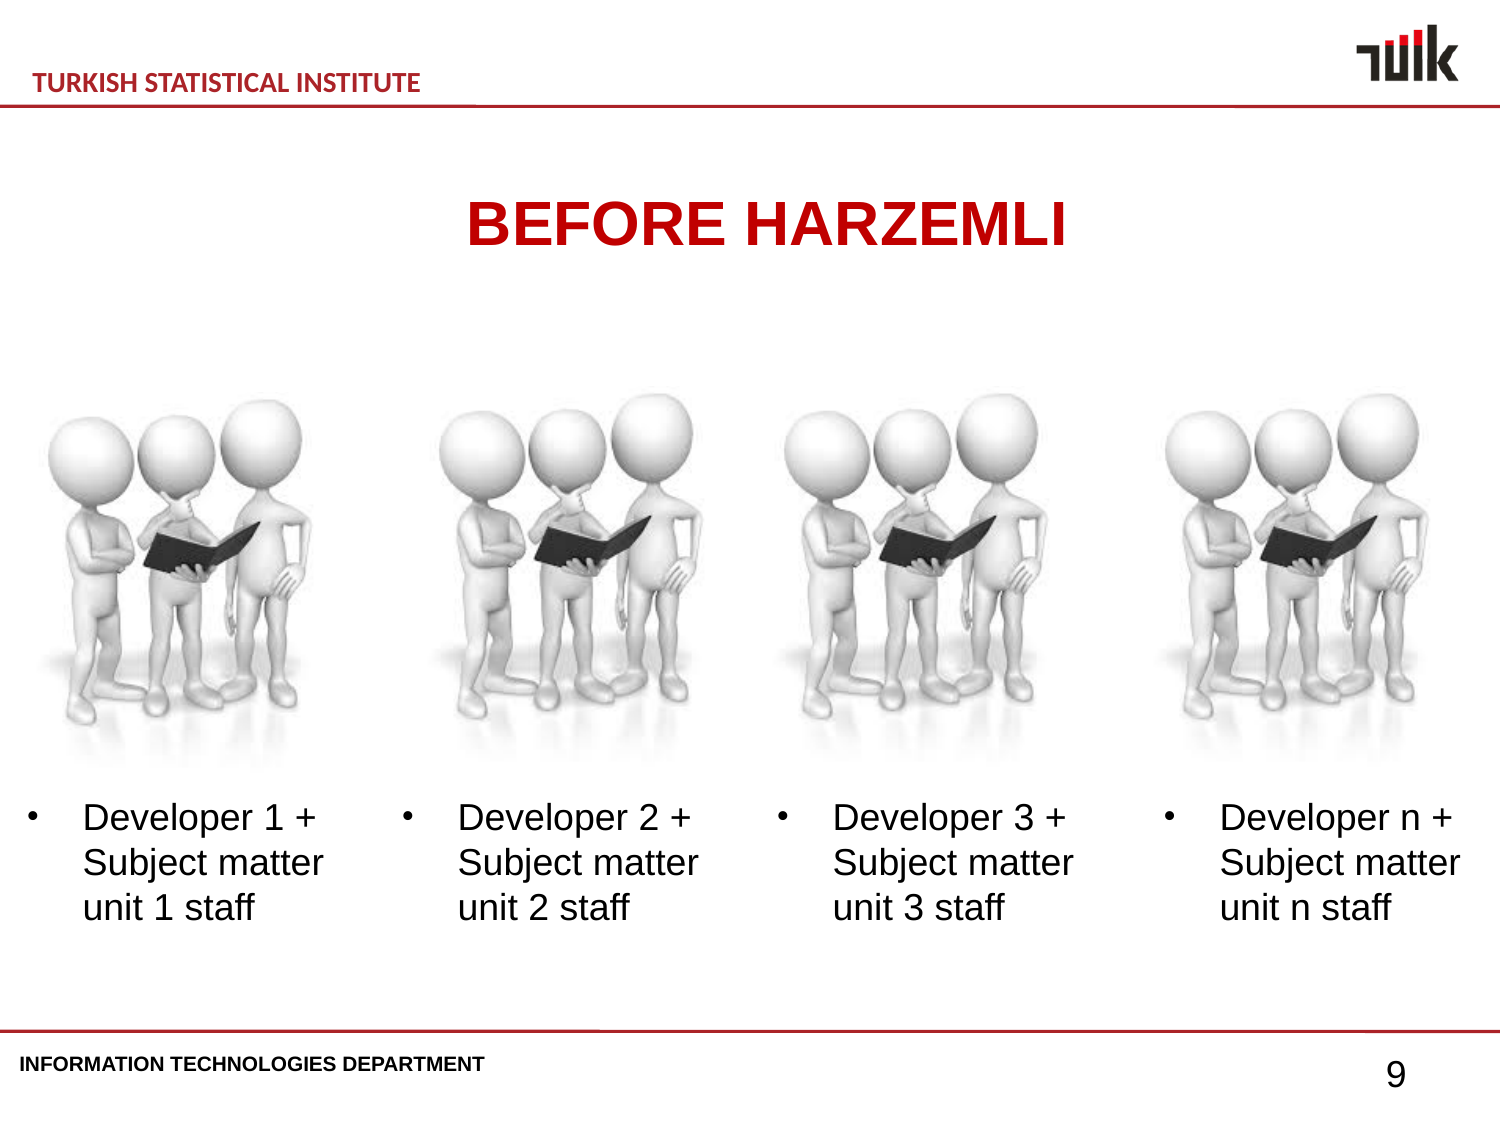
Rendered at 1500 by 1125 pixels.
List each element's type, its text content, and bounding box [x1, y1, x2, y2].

text_box Developer 3 + Subject matter unit 3 staff [761, 785, 1102, 936]
picture [416, 386, 739, 769]
text_box BEFORE HARZEMLI [70, 175, 1465, 266]
text_box Developer 1 + Subject matter unit 1 staff [11, 785, 352, 936]
picture [761, 386, 1084, 769]
picture [1142, 386, 1465, 769]
text_box Developer n + Subject matter unit n staff [1148, 785, 1489, 936]
text_box Developer 2 + Subject matter unit 2 staff [386, 785, 727, 936]
picture [1352, 19, 1464, 85]
picture [25, 391, 348, 774]
